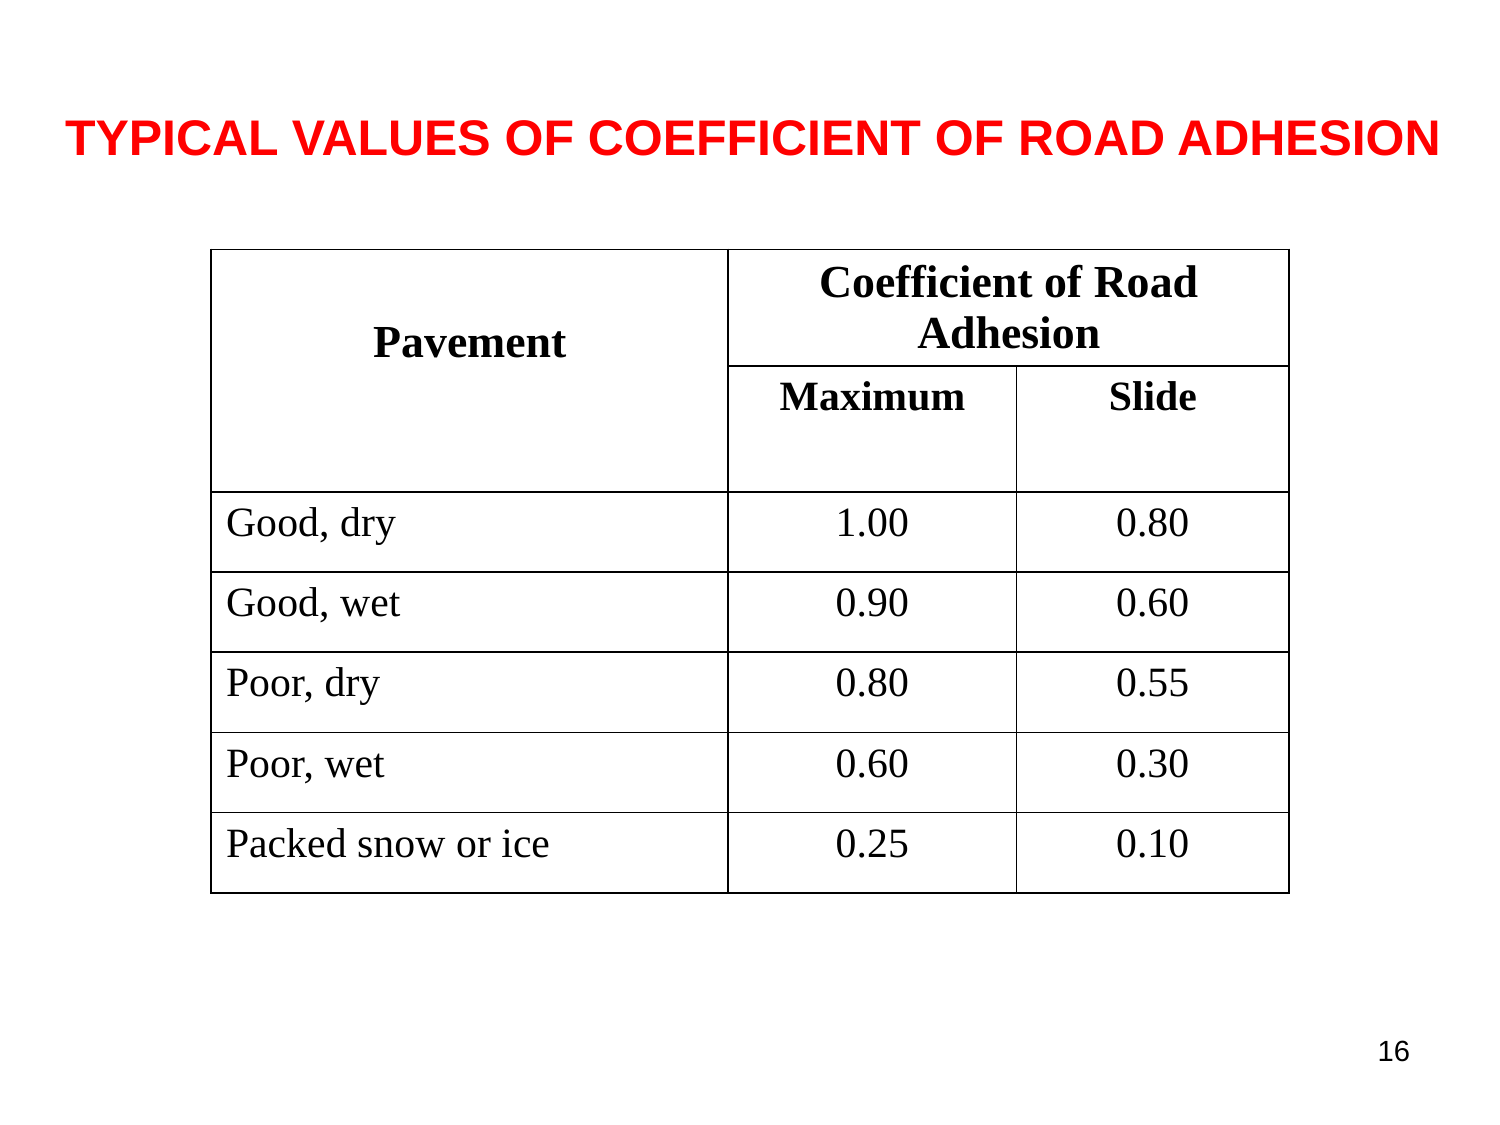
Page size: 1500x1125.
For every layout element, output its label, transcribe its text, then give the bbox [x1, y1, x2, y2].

table_cell Good, wet [212, 573, 727, 651]
title TYPICAL VALUES OF COEFFICIENT OF ROAD ADHESION [38, 68, 1468, 203]
table_cell Maximum [729, 367, 1016, 491]
text_box 16 [1074, 1024, 1425, 1103]
table_cell 0.10 [1017, 813, 1288, 892]
table_cell 0.55 [1017, 653, 1288, 732]
table_cell Packed snow or ice [212, 813, 727, 892]
table_cell Poor, dry [212, 653, 727, 732]
table_header Coefficient of Road Adhesion [729, 250, 1288, 365]
table_cell 0.60 [729, 733, 1016, 812]
table_cell 0.60 [1017, 573, 1288, 651]
table_cell Poor, wet [212, 733, 727, 812]
table_cell 0.80 [1017, 493, 1288, 571]
table_cell 0.80 [729, 653, 1016, 732]
table_cell 1.00 [729, 493, 1016, 571]
table_cell 0.30 [1017, 733, 1288, 812]
table_cell 0.25 [729, 813, 1016, 892]
table_header Pavement [212, 250, 727, 491]
table_cell Good, dry [212, 493, 727, 571]
table_cell Slide [1017, 367, 1288, 491]
table_cell 0.90 [729, 573, 1016, 651]
